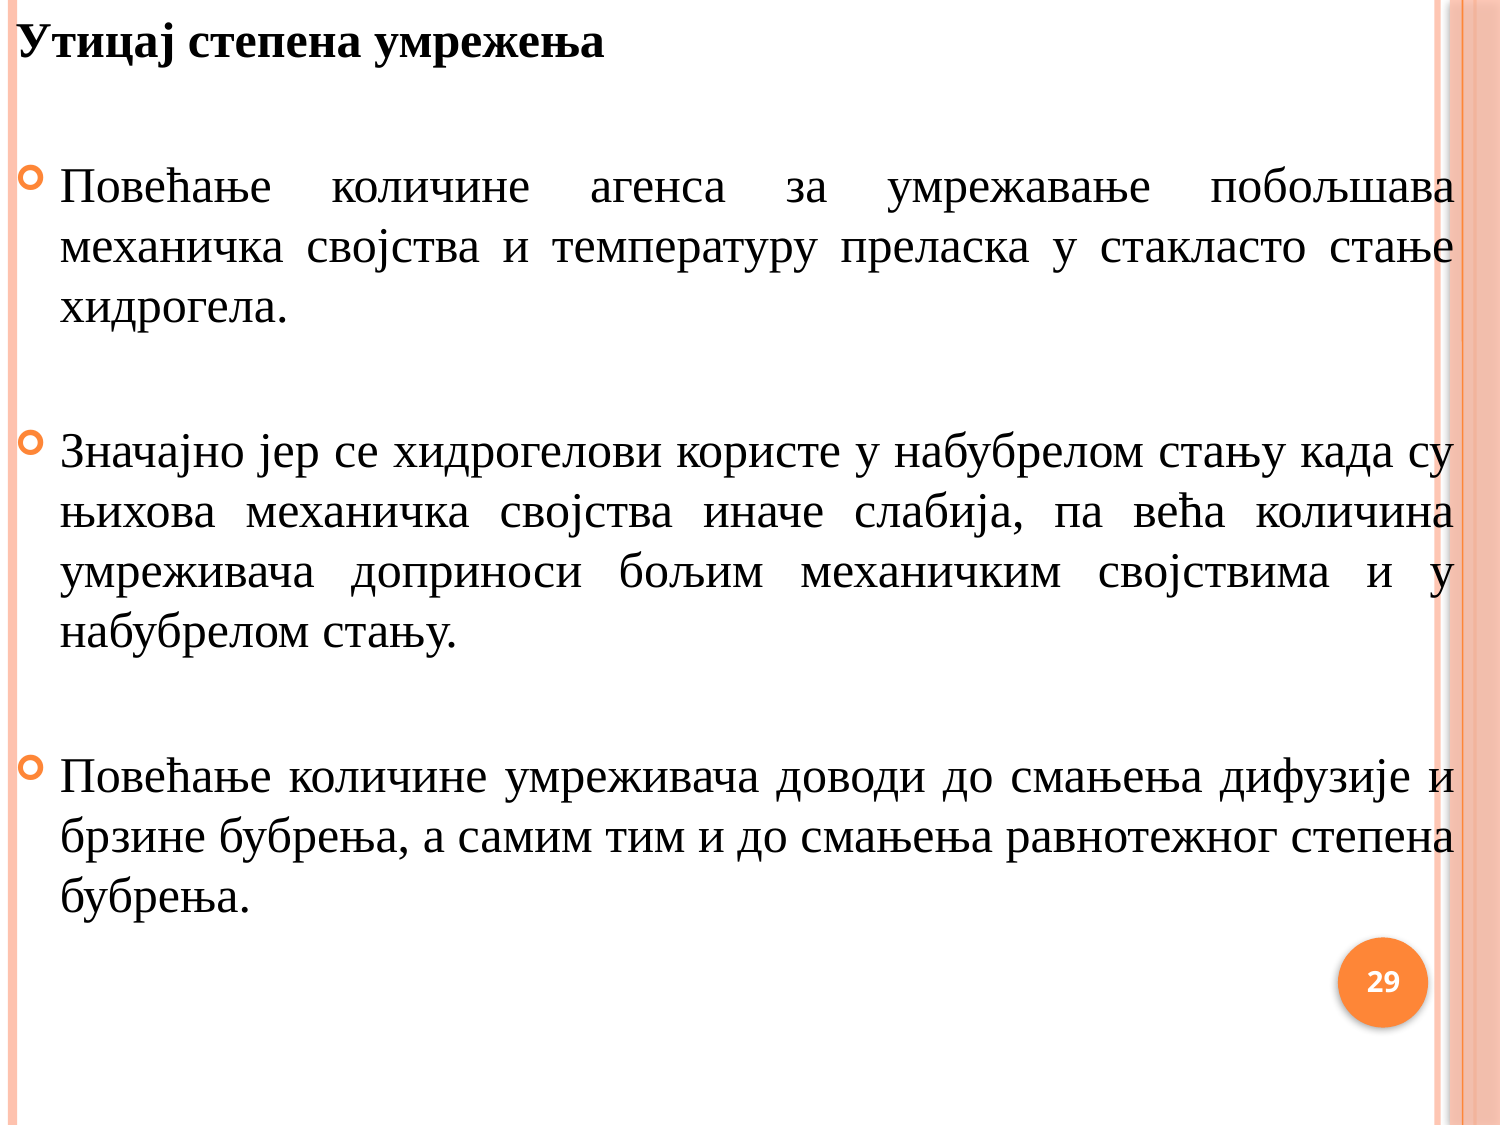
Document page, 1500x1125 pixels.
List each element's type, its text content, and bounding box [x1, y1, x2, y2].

slide_number 29 [1333, 940, 1434, 1026]
list Утицај степена умрежења Повећање количине агенса за умрежавање побољшава механичка својства и температуру преласка у стакласто стање хидрогела. Значајно јер се хидрогелови користе у набубрелом стању када су њихова механичка својства иначе слабија, па већа количина умреживача доприноси бољим механичким својствима и у набубрелом стању. Повећање количине умреживача доводи до смањења дифузије и брзине бубрења, а самим тим и до смањења равнотежног степена бубрења. [0, 0, 1471, 1125]
